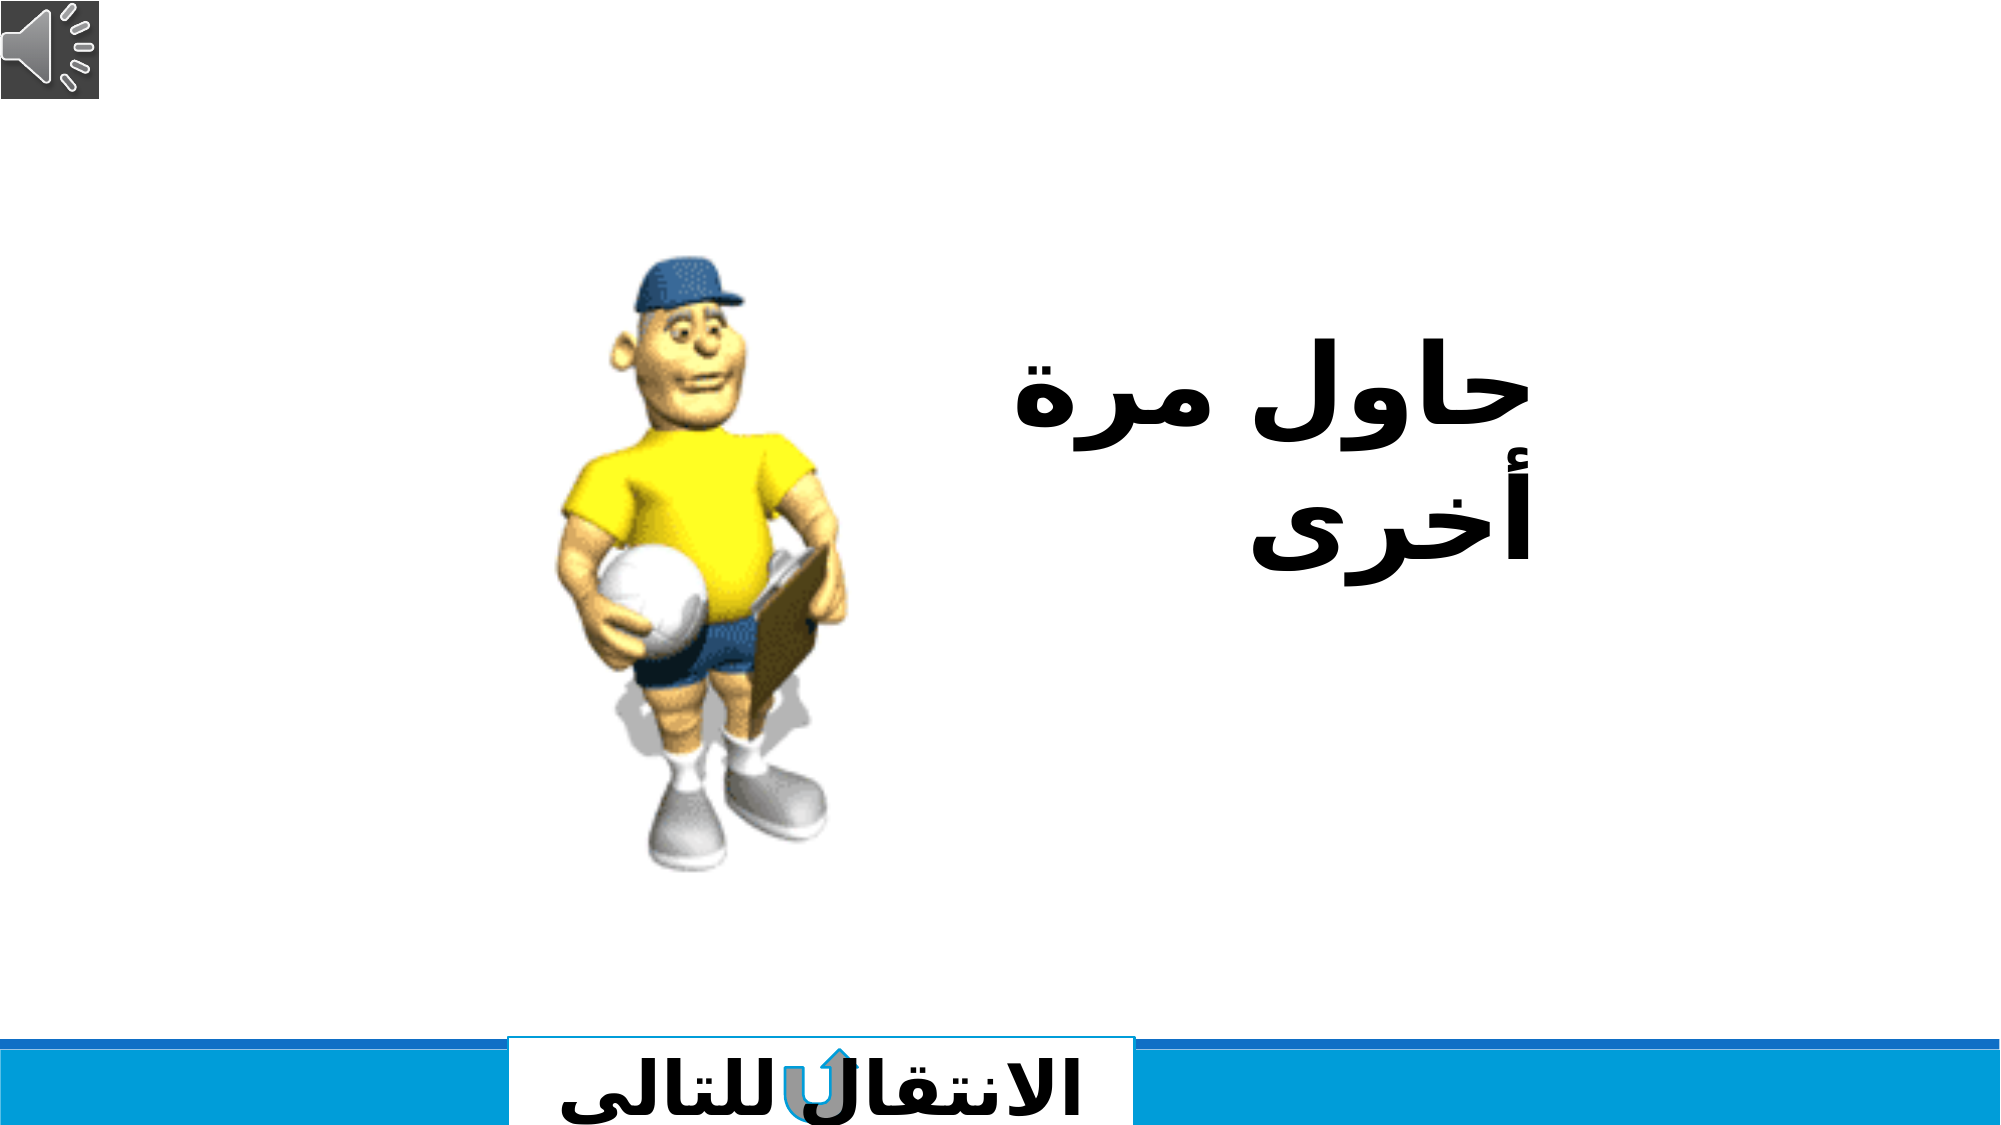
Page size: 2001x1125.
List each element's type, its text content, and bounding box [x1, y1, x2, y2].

picture [399, 251, 1004, 877]
text_box حاول مرة أخرى [1013, 304, 1554, 590]
text_box الانتقال للتالي [507, 1036, 1136, 1125]
picture [0, 0, 101, 101]
